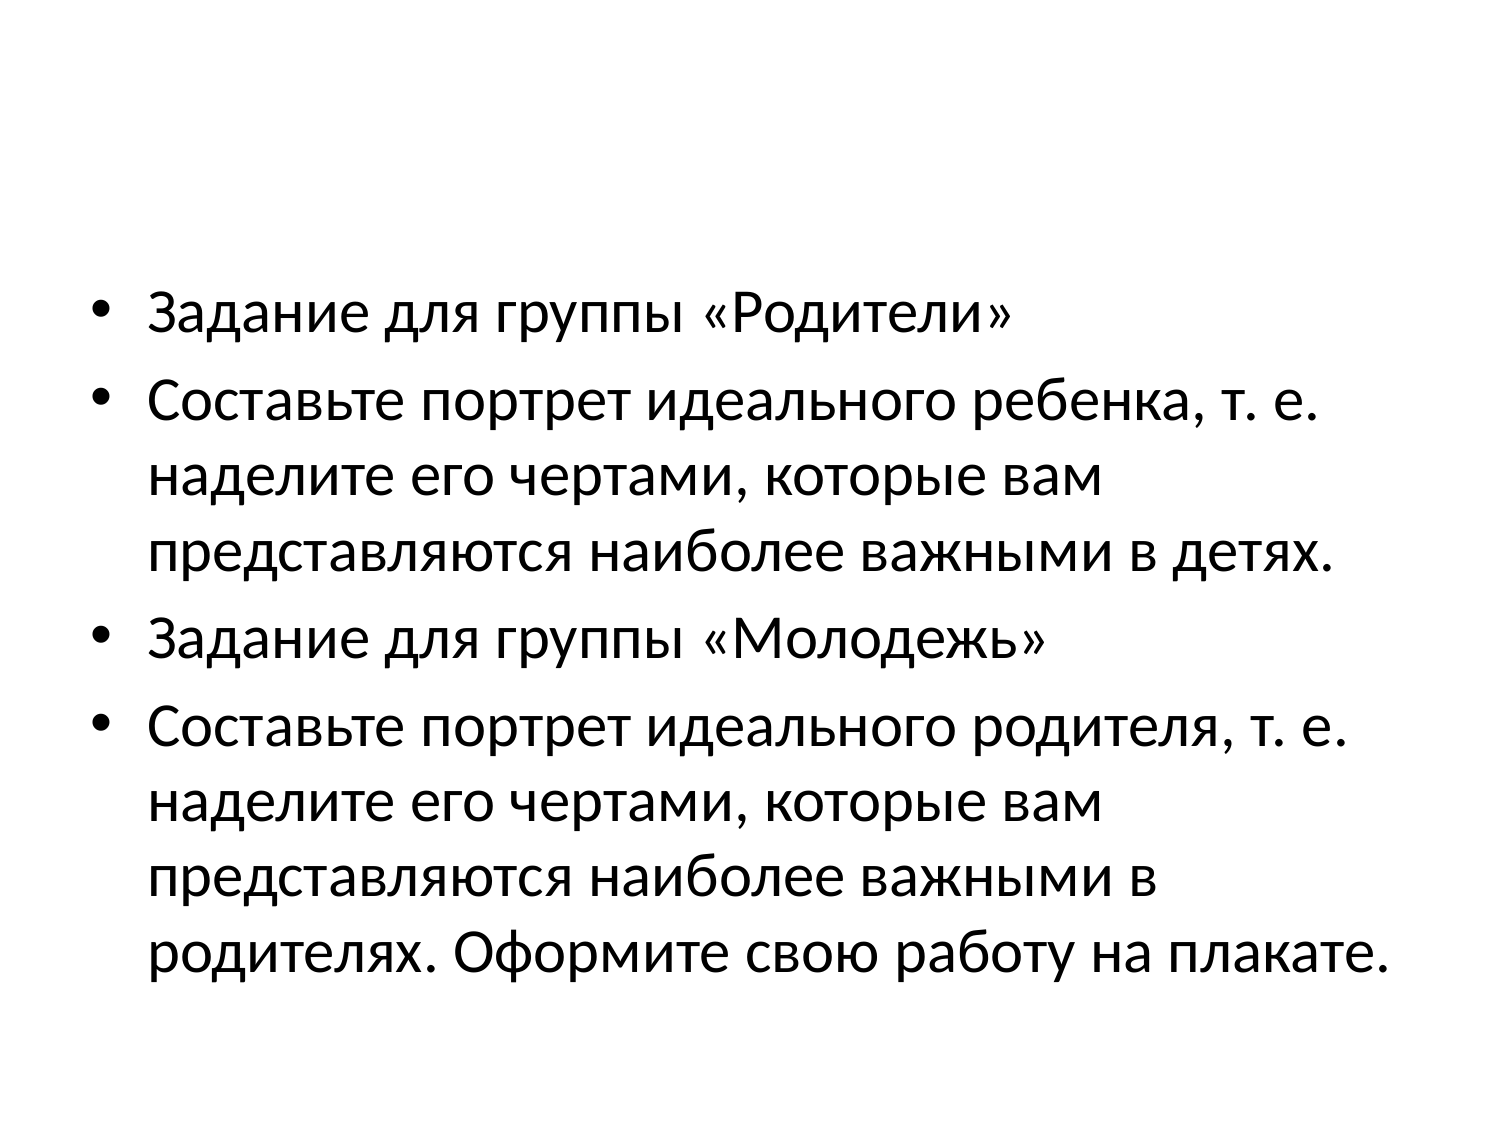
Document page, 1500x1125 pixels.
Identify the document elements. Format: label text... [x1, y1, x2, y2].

list Задание для группы «Родители» Составьте портрет идеального ребенка, т. е. наделите его чертами, которые вам представляются наиболее важными в детях. Задание для группы «Молодежь» Составьте портрет идеального родителя, т. е. наделите его чертами, которые вам представляются наиболее важными в родителях. Оформите свою работу на плакате. [75, 262, 1425, 1005]
